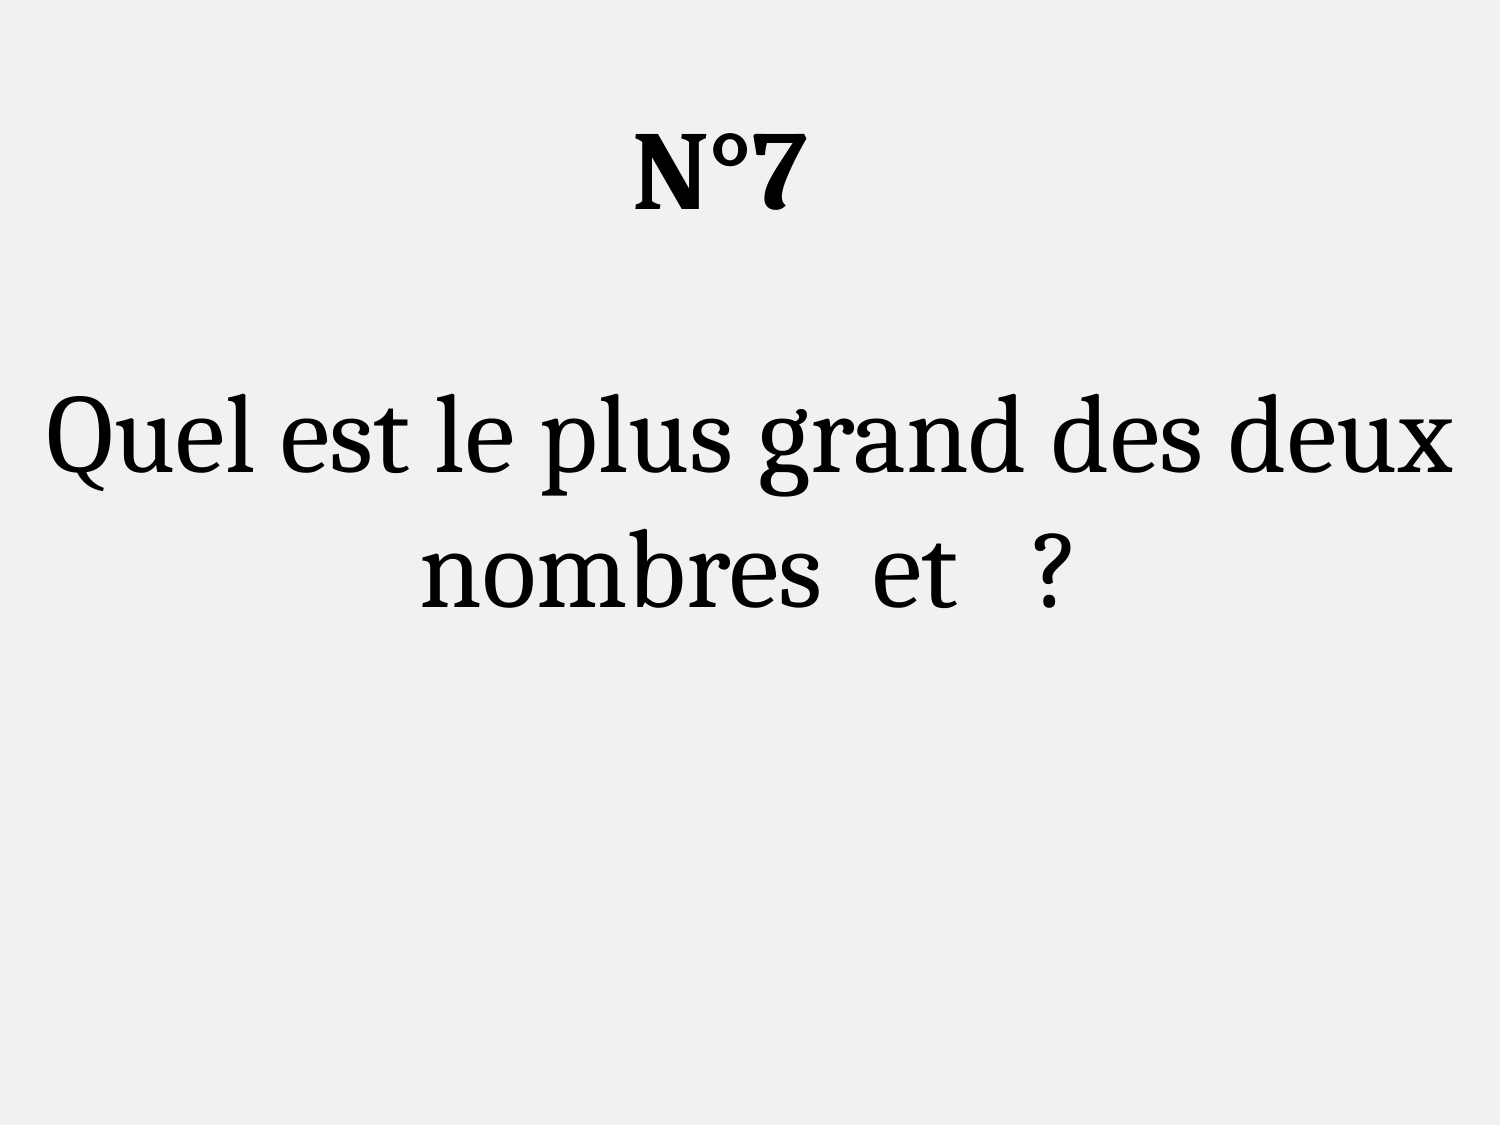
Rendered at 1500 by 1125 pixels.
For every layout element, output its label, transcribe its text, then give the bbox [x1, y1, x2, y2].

text_box N°7 [617, 89, 823, 240]
